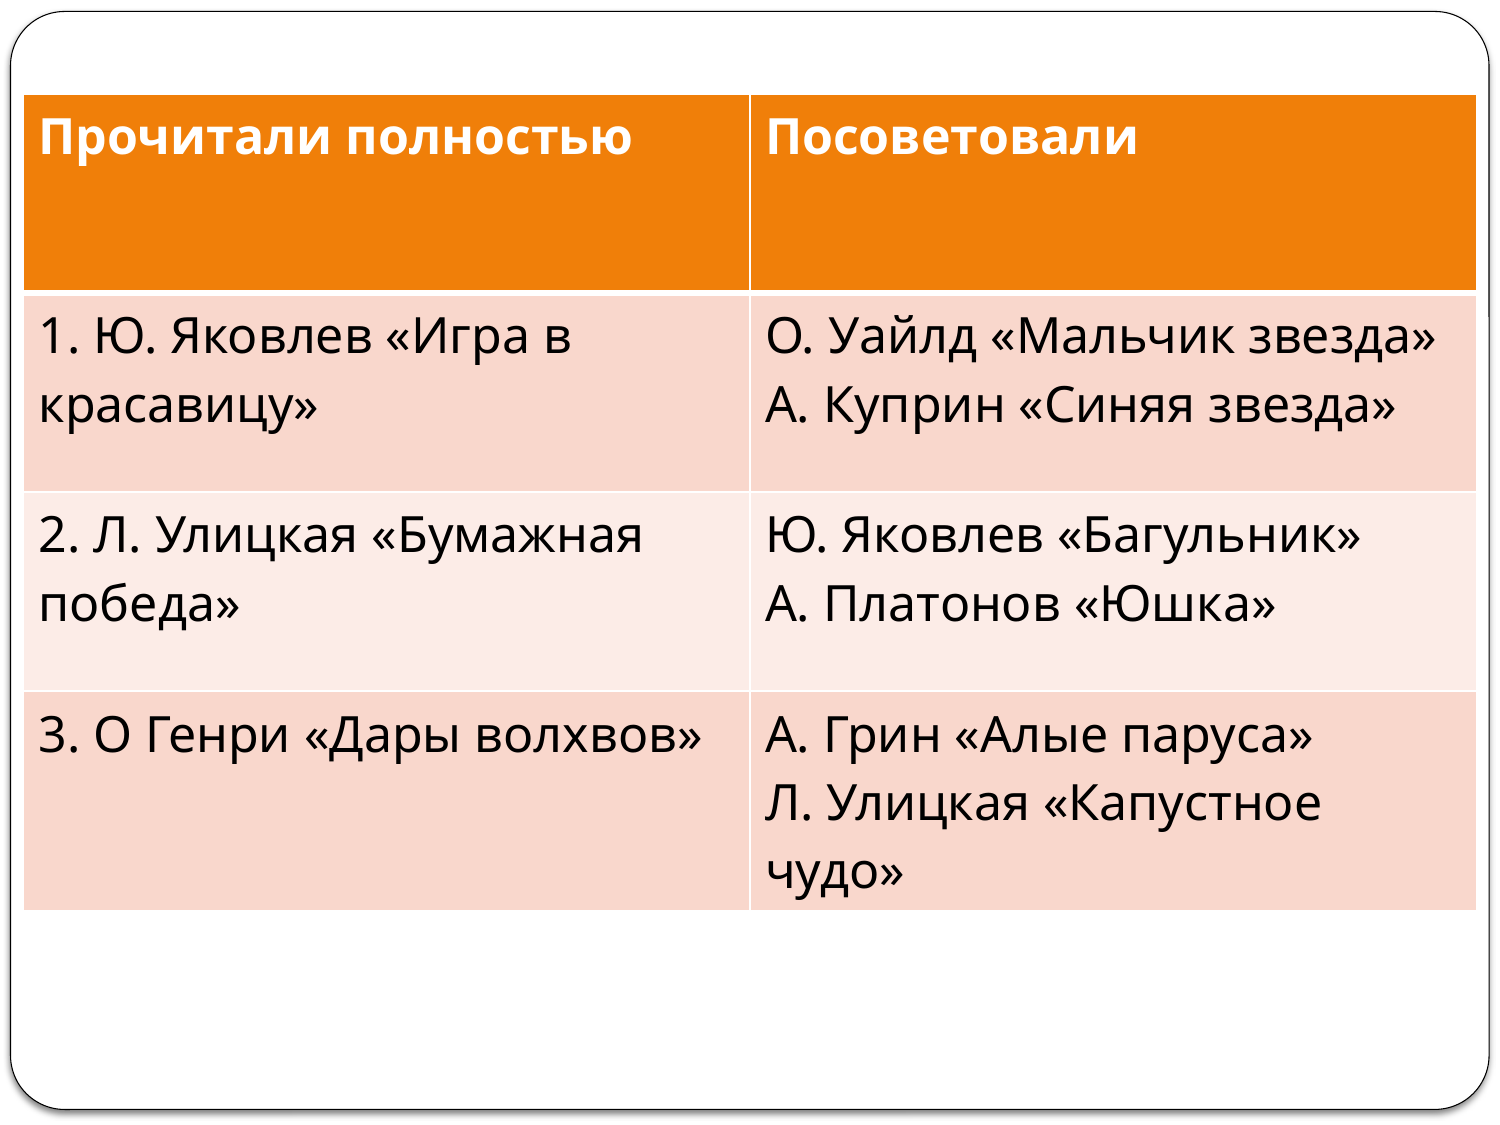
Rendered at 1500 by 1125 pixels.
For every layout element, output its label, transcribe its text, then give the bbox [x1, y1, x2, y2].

table_cell 2. Л. Улицкая «Бумажная победа» [24, 493, 749, 690]
table_cell 3. О Генри «Дары волхвов» [24, 692, 749, 910]
table_cell О. Уайлд «Мальчик звезда» А. Куприн «Синяя звезда» [751, 296, 1476, 491]
table_cell Ю. Яковлев «Багульник» А. Платонов «Юшка» [751, 493, 1476, 690]
table_cell 1. Ю. Яковлев «Игра в красавицу» [24, 296, 749, 491]
table_cell А. Грин «Алые паруса» Л. Улицкая «Капустное чудо» [751, 692, 1476, 910]
table_header Прочитали полностью [24, 95, 749, 290]
table_header Посоветовали [751, 95, 1476, 290]
